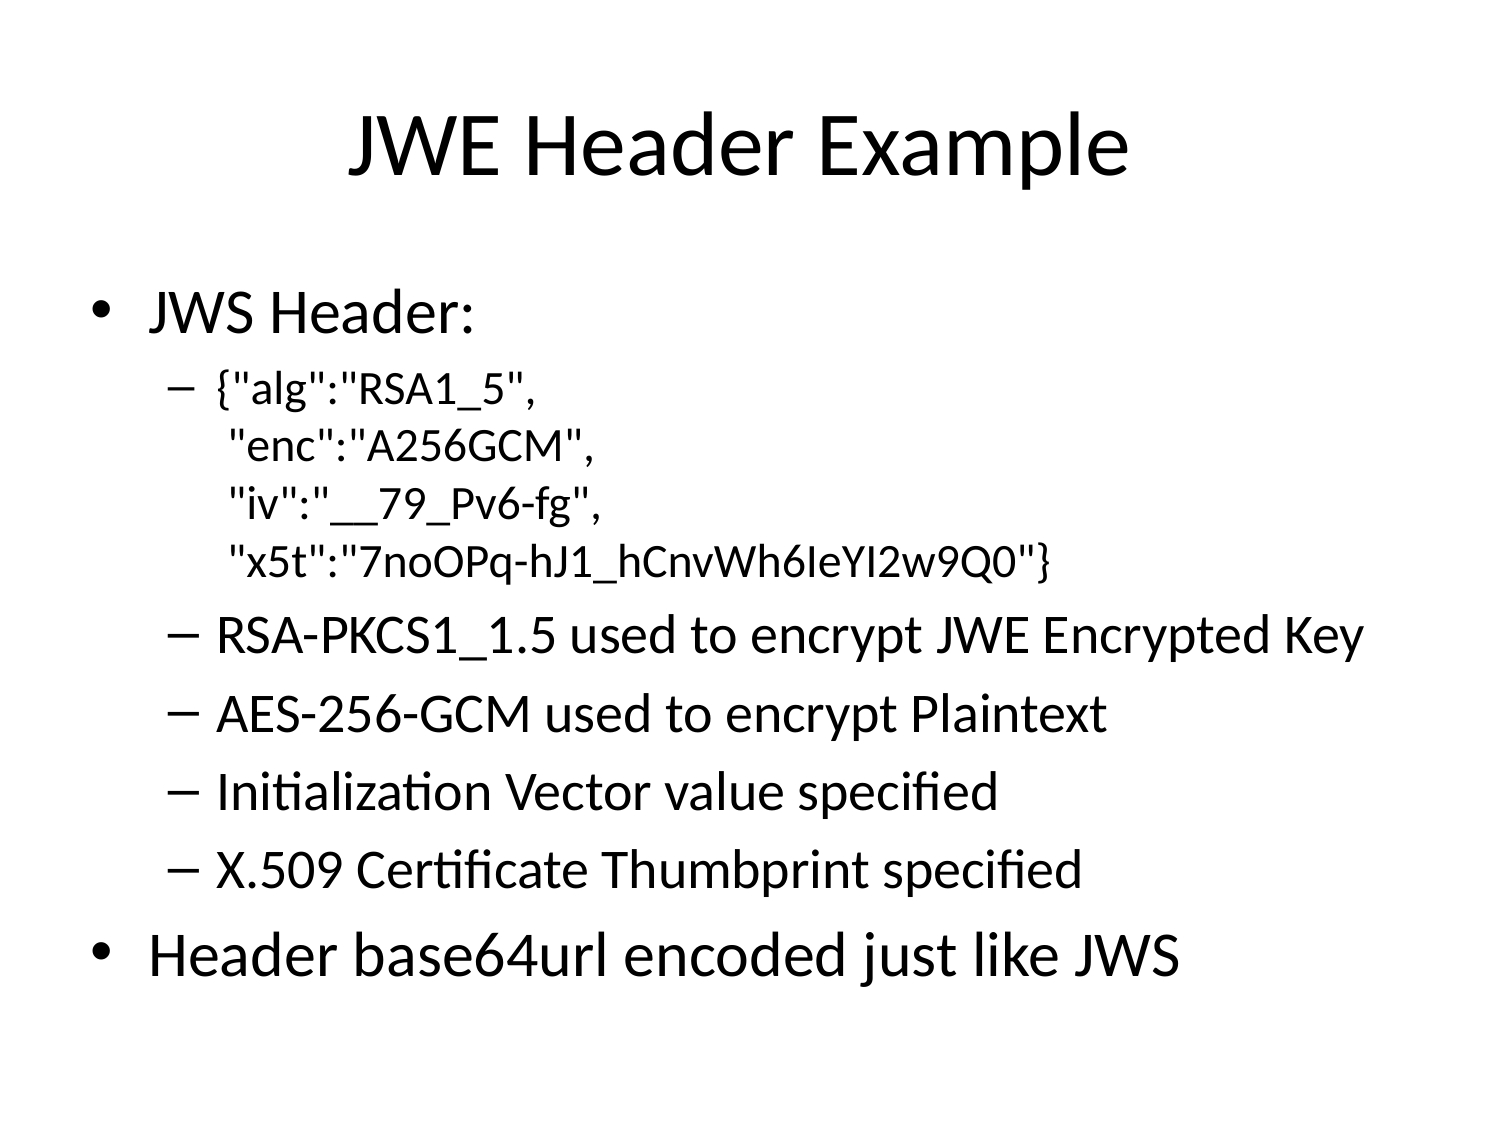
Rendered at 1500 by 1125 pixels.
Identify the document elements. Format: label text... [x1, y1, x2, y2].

list JWS Header: {"alg":"RSA1_5", "enc":"A256GCM", "iv":"__79_Pv6-fg", "x5t":"7noOPq-hJ1_hCnvWh6IeYI2w9Q0"} RSA-PKCS1_1.5 used to encrypt JWE Encrypted Key AES-256-GCM used to encrypt Plaintext Initialization Vector value specified X.509 Certificate Thumbprint specified Header base64url encoded just like JWS [75, 262, 1425, 1005]
title JWE Header Example [75, 45, 1425, 233]
